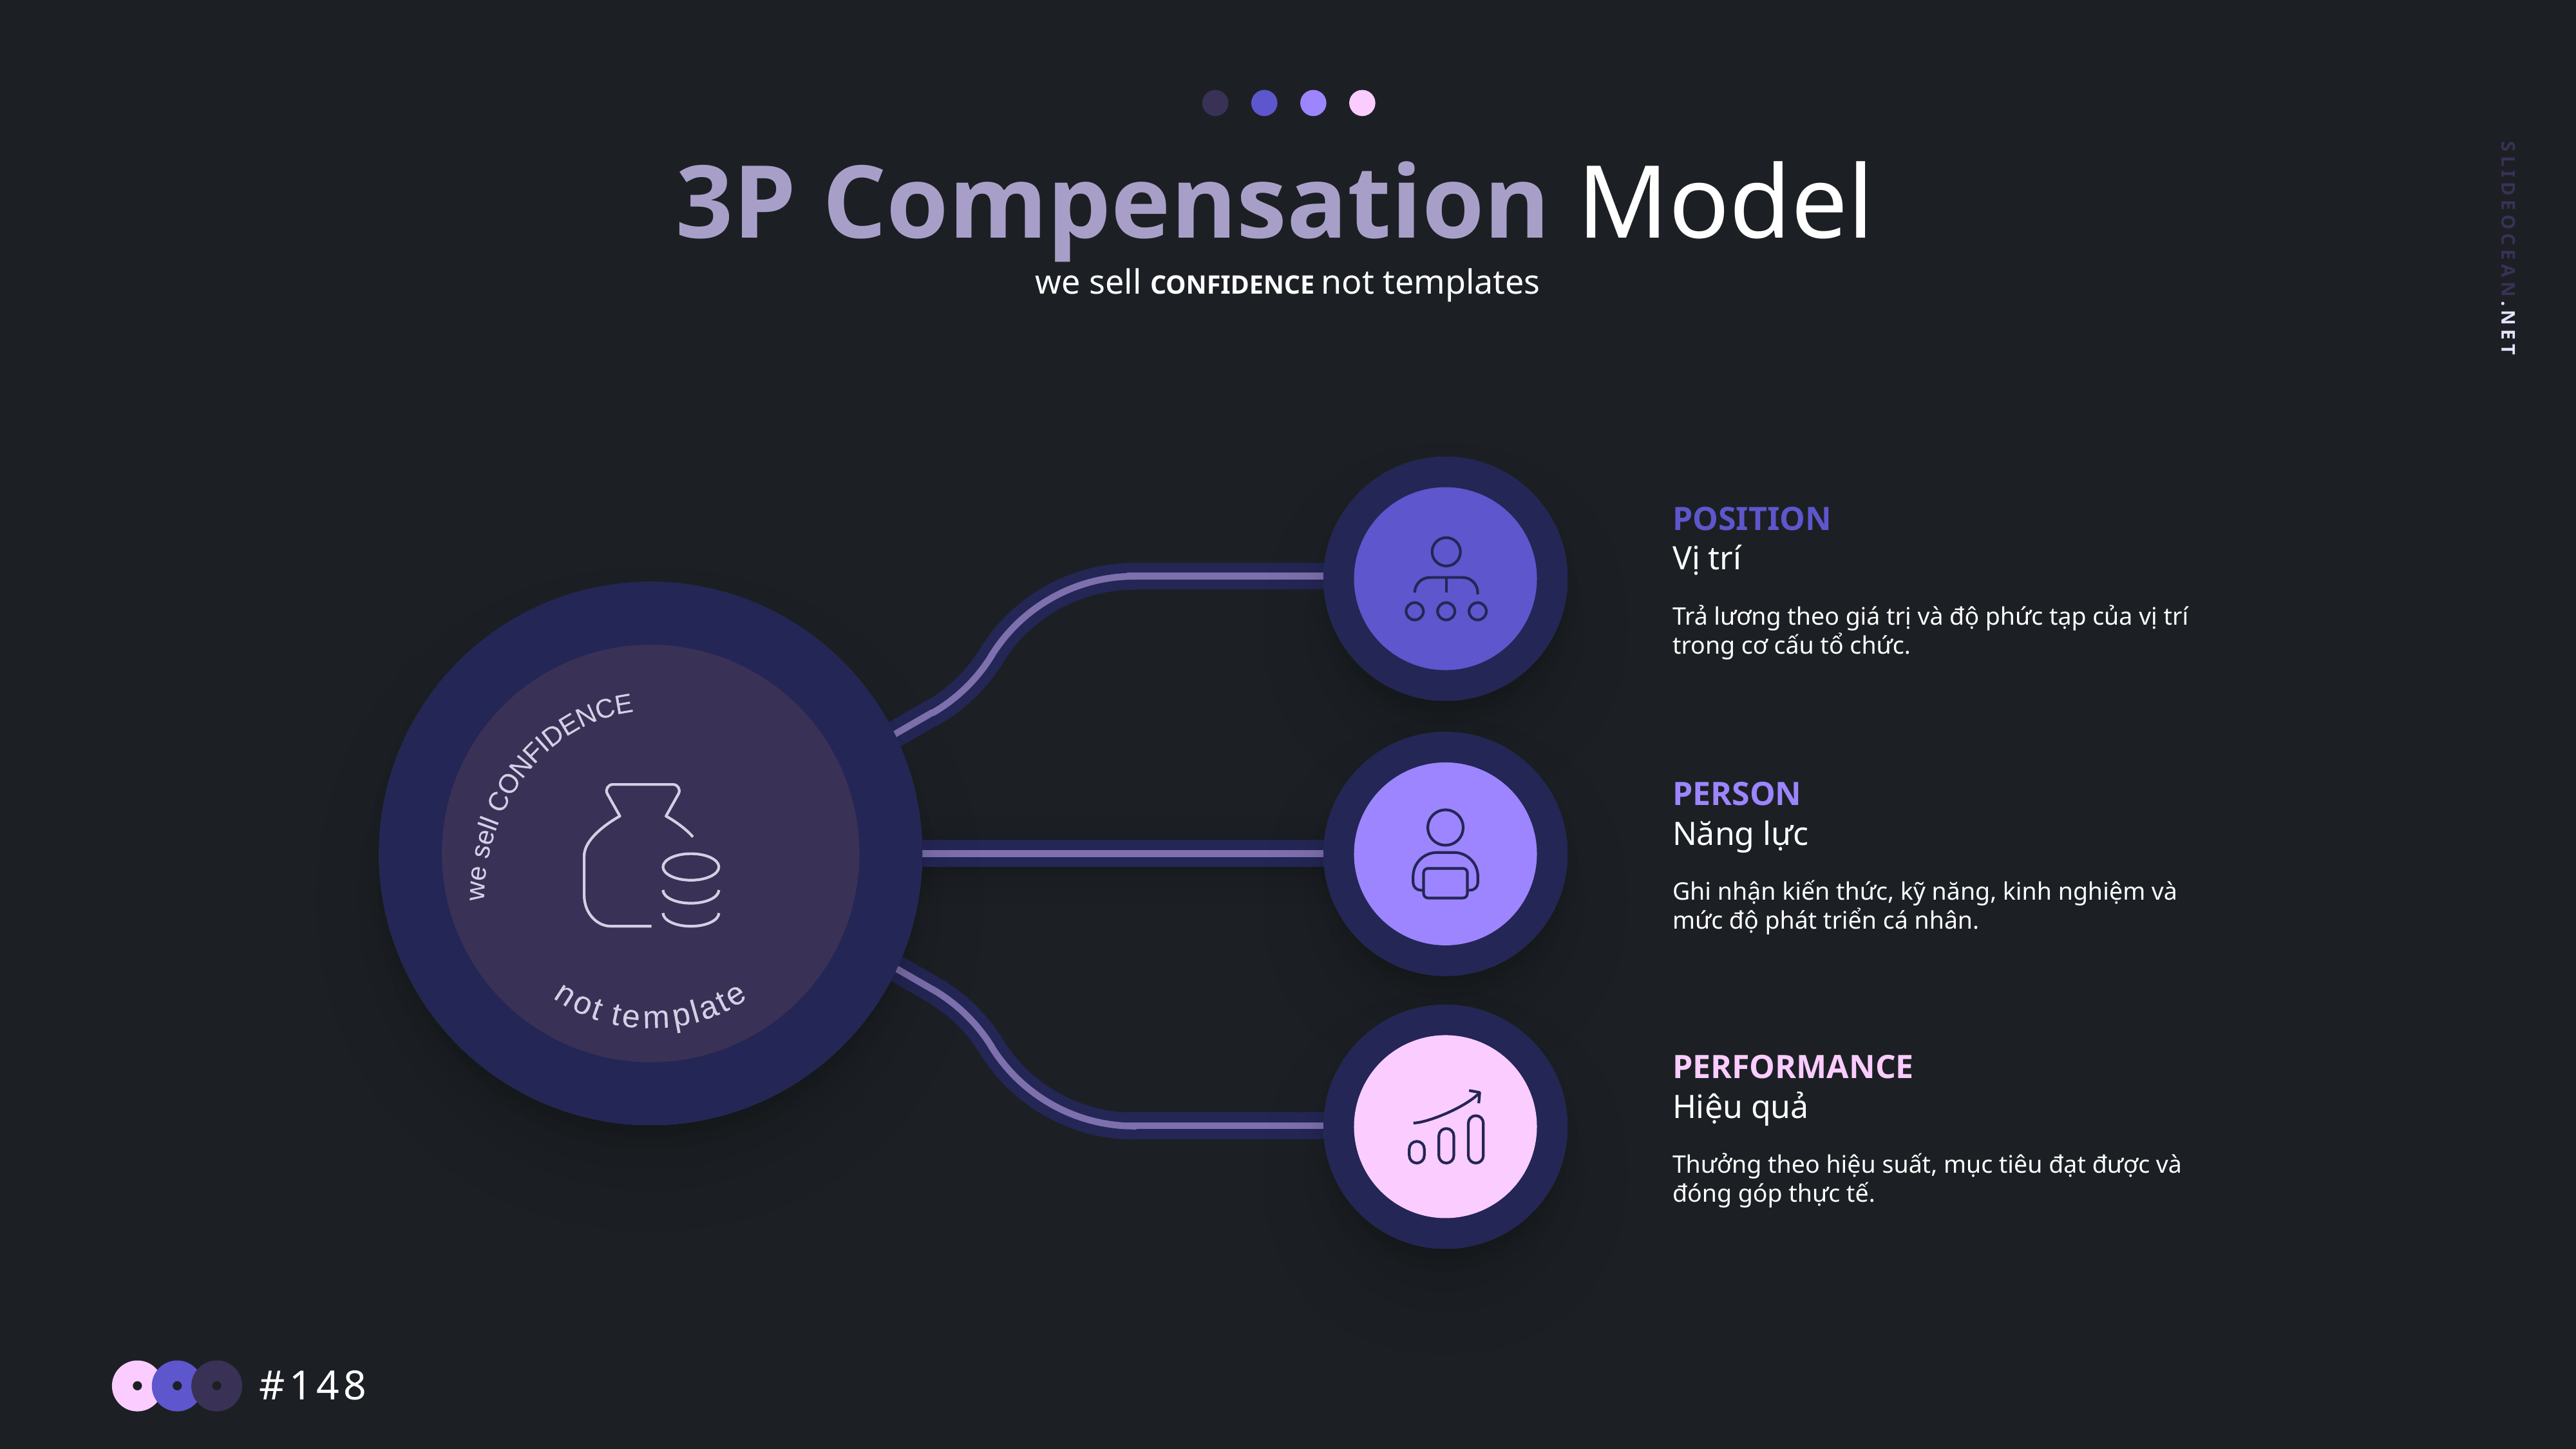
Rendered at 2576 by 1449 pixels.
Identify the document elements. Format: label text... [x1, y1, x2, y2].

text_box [378, 581, 923, 1126]
text_box [1250, 89, 1279, 117]
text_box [474, 701, 828, 1102]
text_box [1201, 89, 1230, 117]
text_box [679, 399, 1331, 789]
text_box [1662, 1041, 2237, 1213]
text_box [1348, 89, 1377, 117]
text_box we sell CONFIDENCE not templates [1026, 255, 1550, 306]
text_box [923, 789, 1323, 853]
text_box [1662, 493, 2237, 665]
text_box [1299, 89, 1328, 117]
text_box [1323, 1004, 1568, 1249]
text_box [1323, 456, 1568, 701]
text_box #148 [259, 1359, 1142, 1408]
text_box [1323, 731, 1568, 977]
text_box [1662, 768, 2237, 940]
text_box 3P Compensation Model [666, 132, 1910, 263]
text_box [679, 854, 1331, 1304]
